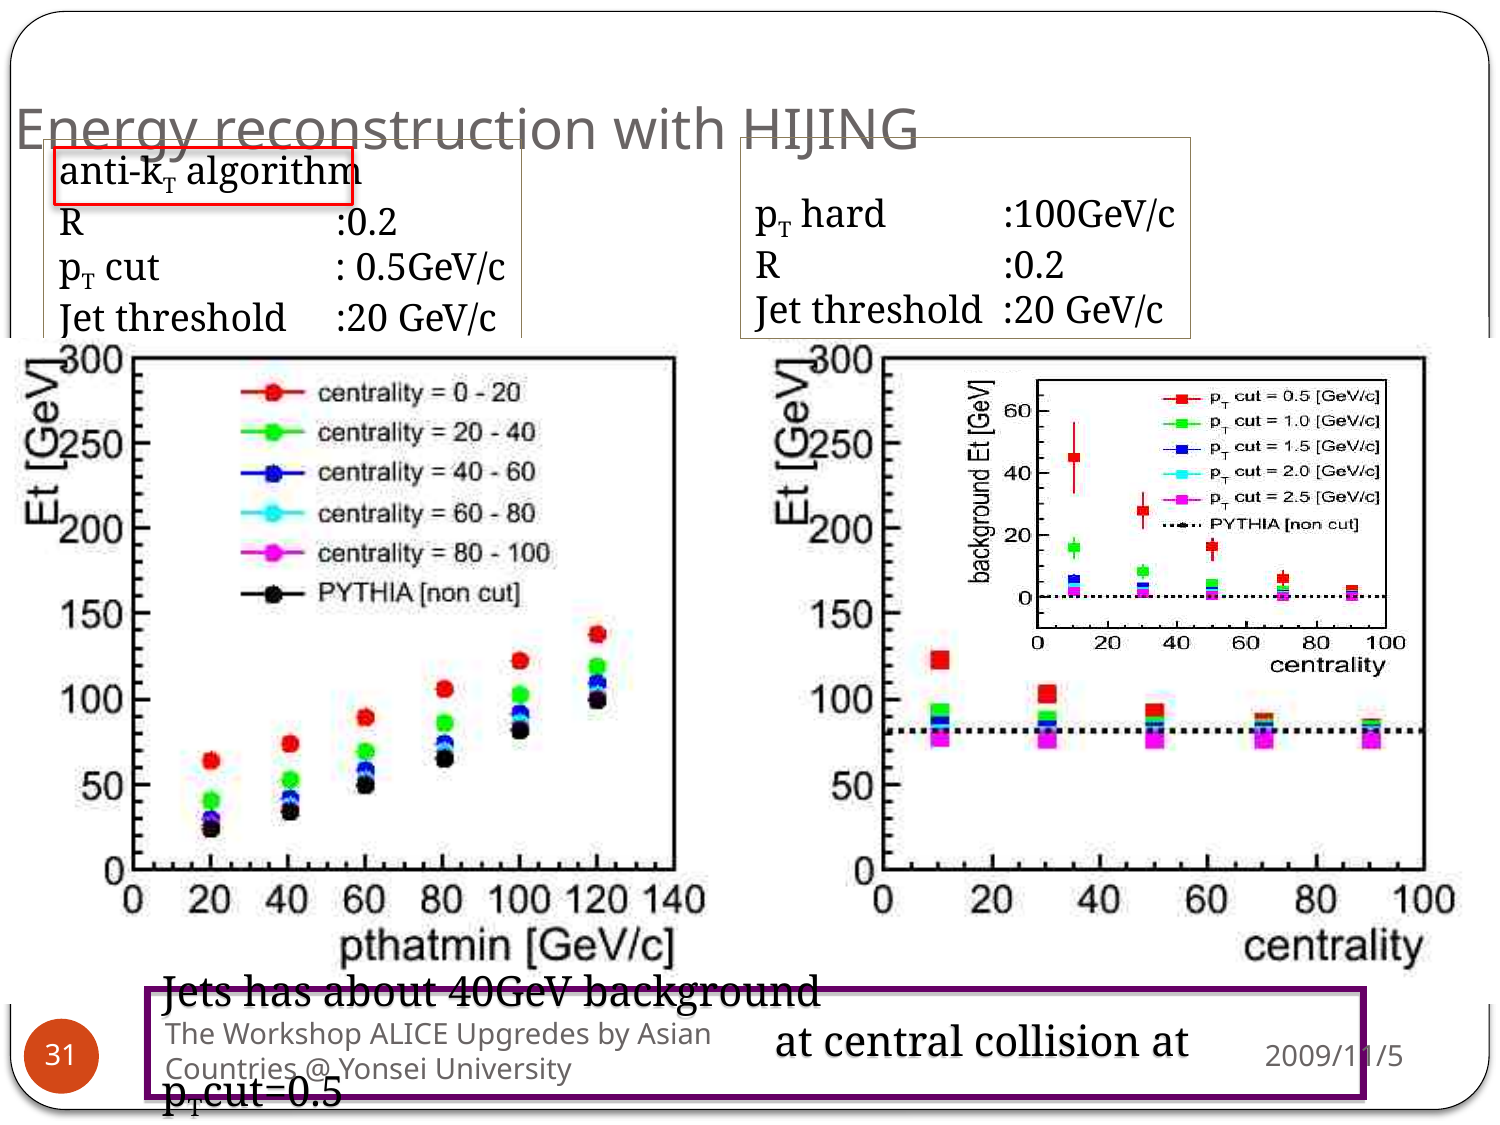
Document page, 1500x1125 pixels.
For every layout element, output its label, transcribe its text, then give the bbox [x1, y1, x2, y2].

text_box Jets has about 40GeV background at central collision at pTcut=0.5 [147, 1013, 1364, 1098]
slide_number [1012, 1015, 1419, 1094]
footer The Workshop ALICE Upgredes by Asian Countries @ Yonsei University [150, 1013, 800, 1088]
text_box pT hard :100GeV/c R :0.2 Jet threshold :20 GeV/c [740, 137, 1191, 336]
title Energy reconstruction with HIJING [0, 30, 1350, 176]
slide_number 31 [23, 1018, 99, 1094]
picture [0, 338, 1500, 1004]
text_box [54, 147, 354, 205]
text_box anti-kT algorithm R :0.2 pT cut : 0.5GeV/c Jet threshold :20 GeV/c [43, 139, 522, 336]
